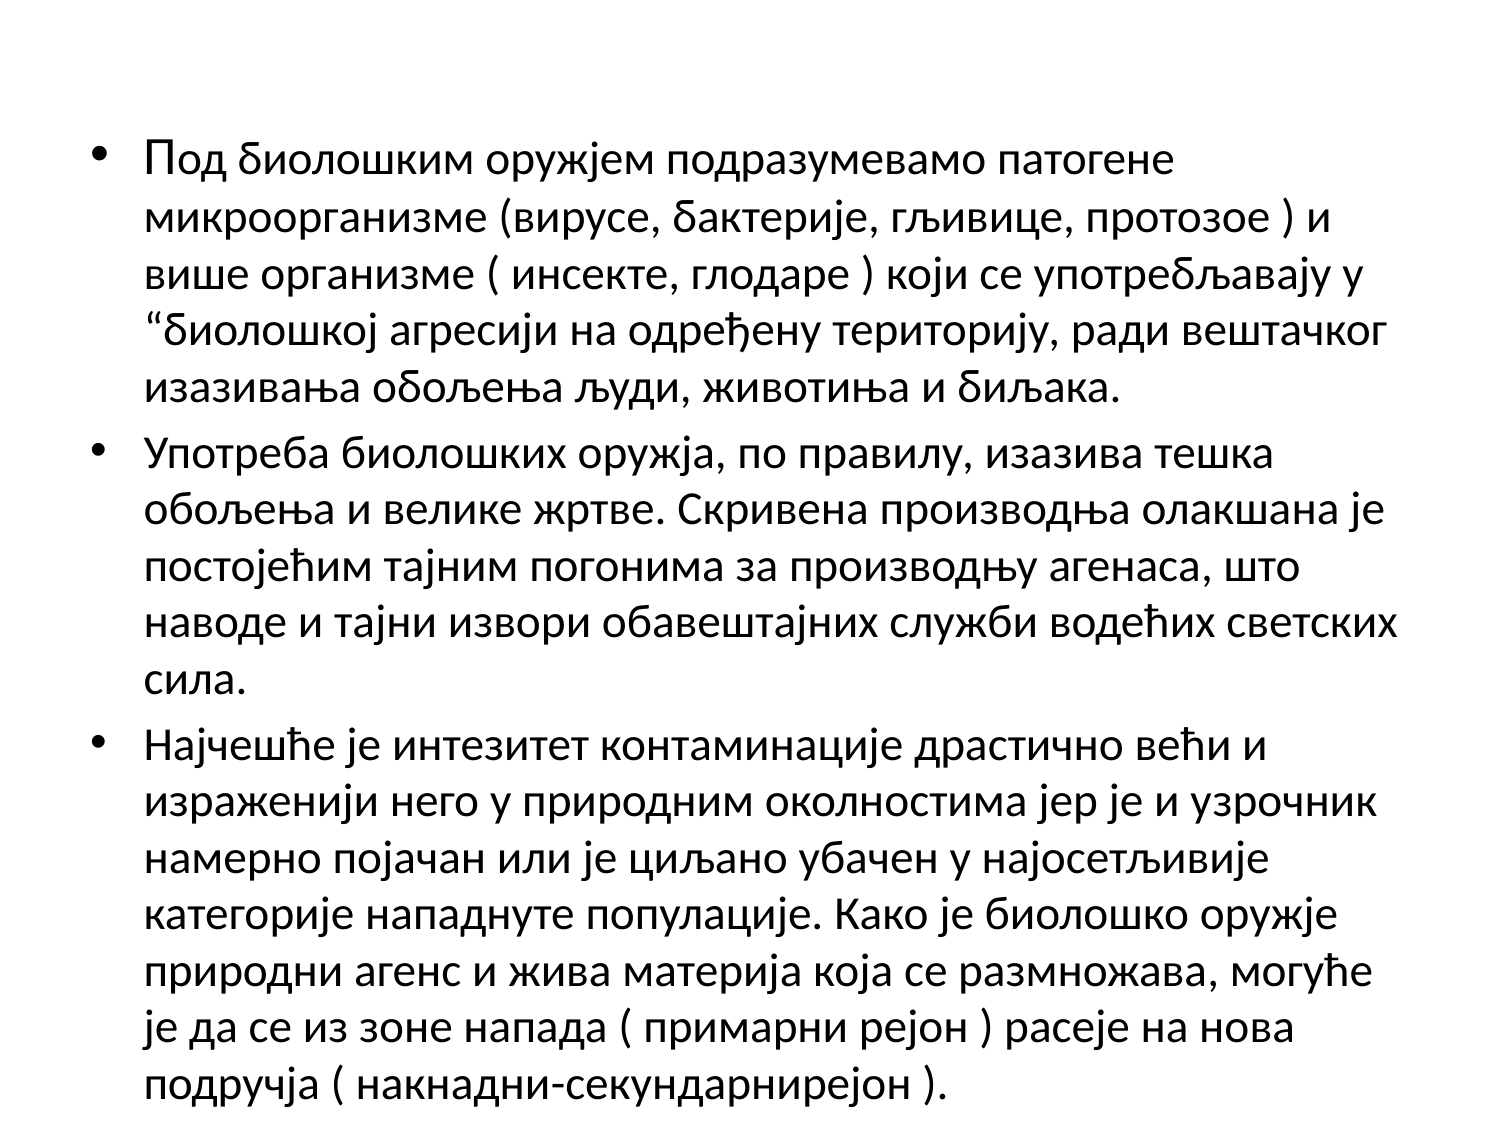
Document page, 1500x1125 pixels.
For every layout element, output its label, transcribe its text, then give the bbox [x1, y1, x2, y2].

list Под биолошким оружјем подразумевамо патогене микроорганизме (вирусе, бактерије, гљивице, протозое ) и више организме ( инсекте, глодаре ) који се употребљавају у “биолошкој агресији на одређену територију, ради вештачког изазивања обољења људи, животиња и биљака. Употреба биолошких оружја, по правилу, изазива тешка обољења и велике жртве. Скривена производња олакшана је постојећим тајним погонима за производњу агенаса, што наводе и тајни извори обавештајних служби водећих светских сила. Најчешће је интезитет контаминације драстично већи и израженији него у природним околностима јер је и узрочник намерно појачан или је циљано убачен у најосетљивије категорије нападнуте популације. Како је биолошко оружје природни агенс и жива материја која се размножава, могуће је да се из зоне напада ( примарни рејон ) расеје на нова подручја ( накнадни-секундарнирејон ). [75, 37, 1425, 1125]
